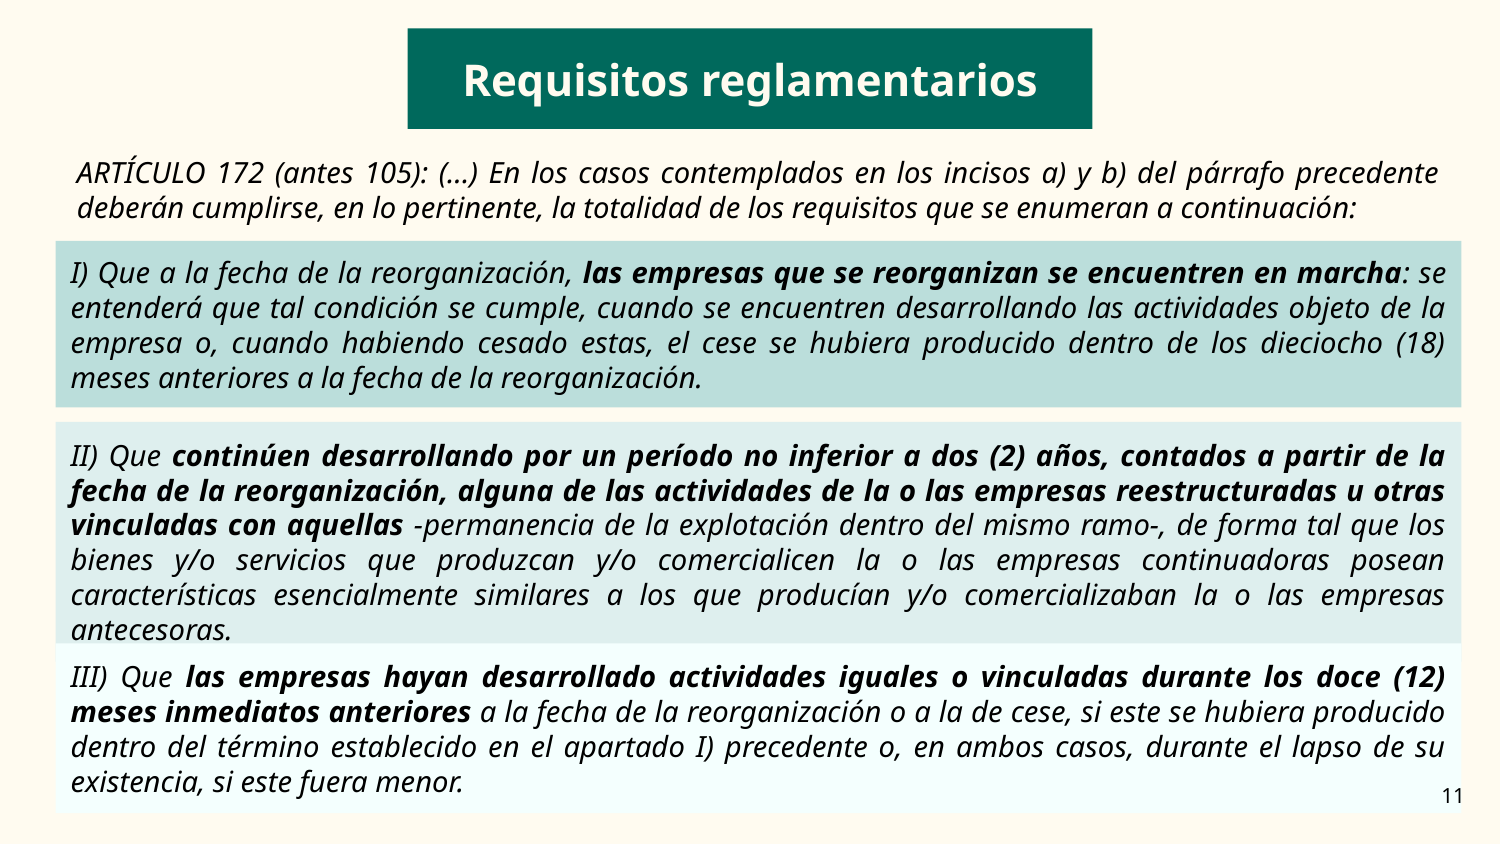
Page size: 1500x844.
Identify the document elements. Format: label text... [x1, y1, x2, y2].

slide_number ‹#› [1389, 764, 1480, 830]
text_box II) Que continúen desarrollando por un período no inferior a dos (2) años, contados a partir de la fecha de la reorganización, alguna de las actividades de la o las empresas reestructuradas u otras vinculadas con aquellas -permanencia de la explotación dentro del mismo ramo-, de forma tal que los bienes y/o servicios que produzcan y/o comercialicen la o las empresas continuadoras posean características esencialmente similares a los que producían y/o comercializaban la o las empresas antecesoras. [55, 421, 1462, 643]
list I) Que a la fecha de la reorganización, las empresas que se reorganizan se encuentren en marcha: se entenderá que tal condición se cumple, cuando se encuentren desarrollando las actividades objeto de la empresa o, cuando habiendo cesado estas, el cese se hubiera producido dentro de los dieciocho (18) meses anteriores a la fecha de la reorganización. [55, 240, 1462, 408]
text_box III) Que las empresas hayan desarrollado actividades iguales o vinculadas durante los doce (12) meses inmediatos anteriores a la fecha de la reorganización o a la de cese, si este se hubiera producido dentro del término establecido en el apartado I) precedente o, en ambos casos, durante el lapso de su existencia, si este fuera menor. [55, 643, 1462, 814]
text_box ARTÍCULO 172 (antes 105): (...) En los casos contemplados en los incisos a) y b) del párrafo precedente deberán cumplirse, en lo pertinente, la totalidad de los requisitos que se enumeran a continuación: [61, 139, 1455, 240]
title Requisitos reglamentarios [407, 28, 1093, 129]
